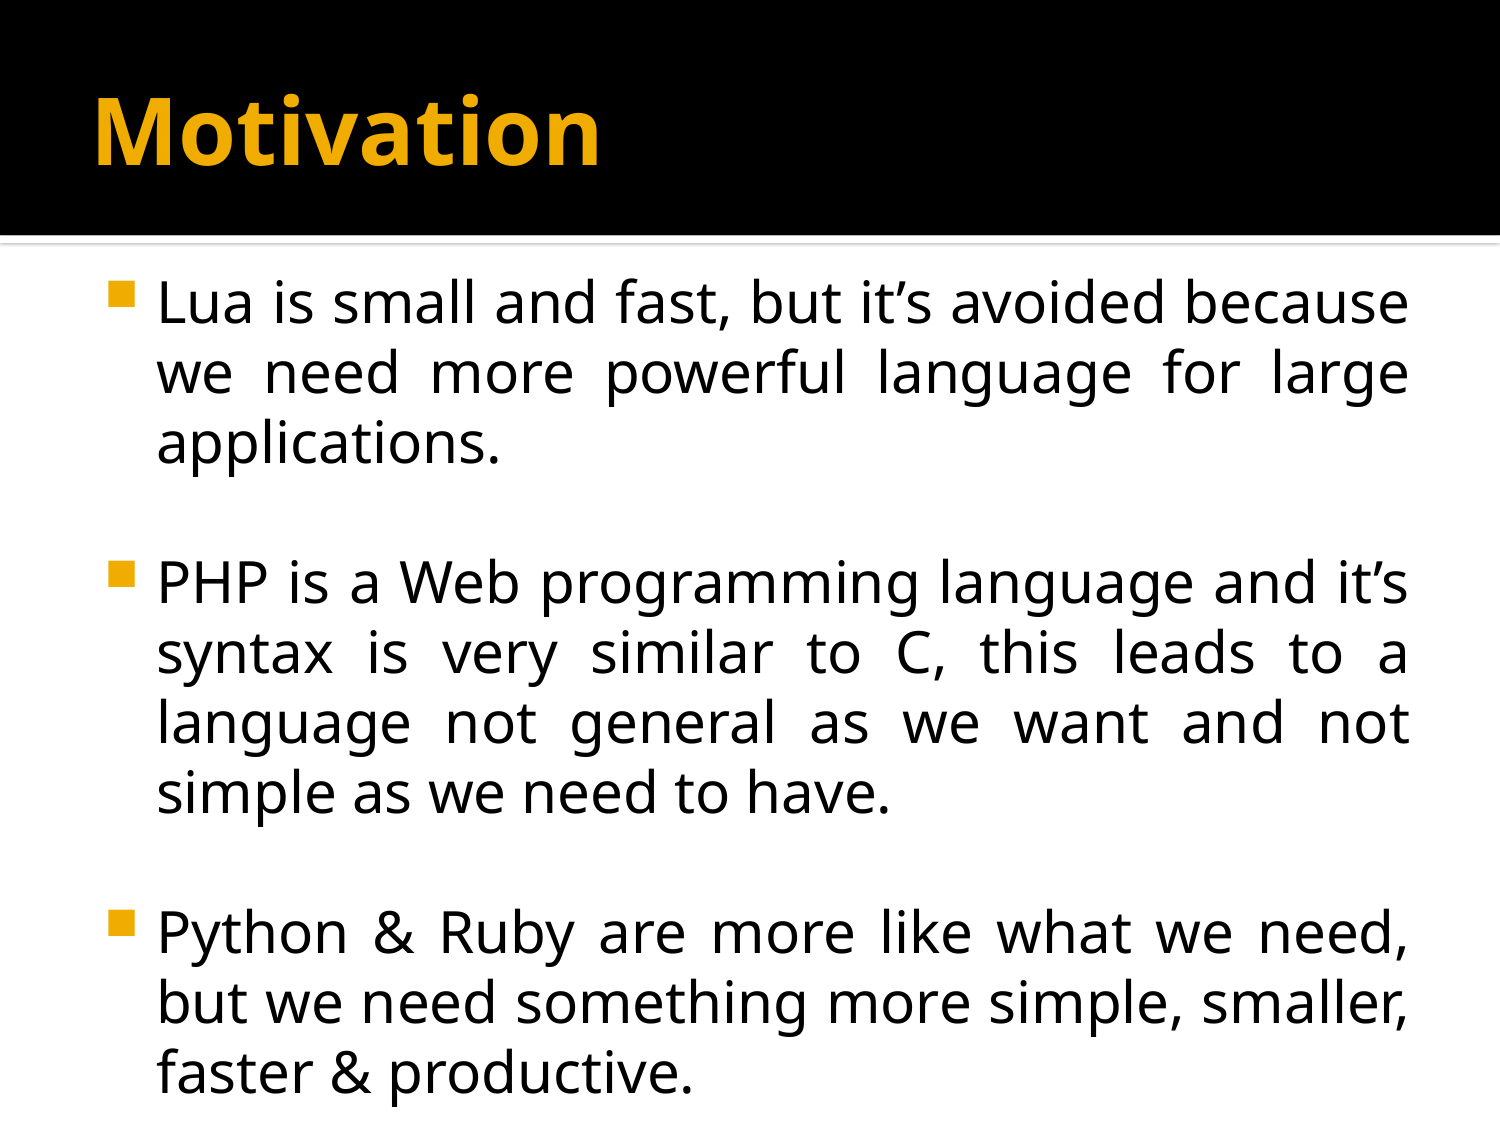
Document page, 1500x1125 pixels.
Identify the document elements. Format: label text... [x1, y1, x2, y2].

title Motivation [75, 25, 1425, 231]
list Lua is small and fast, but it’s avoided because we need more powerful language for large applications. PHP is a Web programming language and it’s syntax is very similar to C, this leads to a language not general as we want and not simple as we need to have. Python & Ruby are more like what we need, but we need something more simple, smaller, faster & productive. [75, 249, 1425, 1088]
